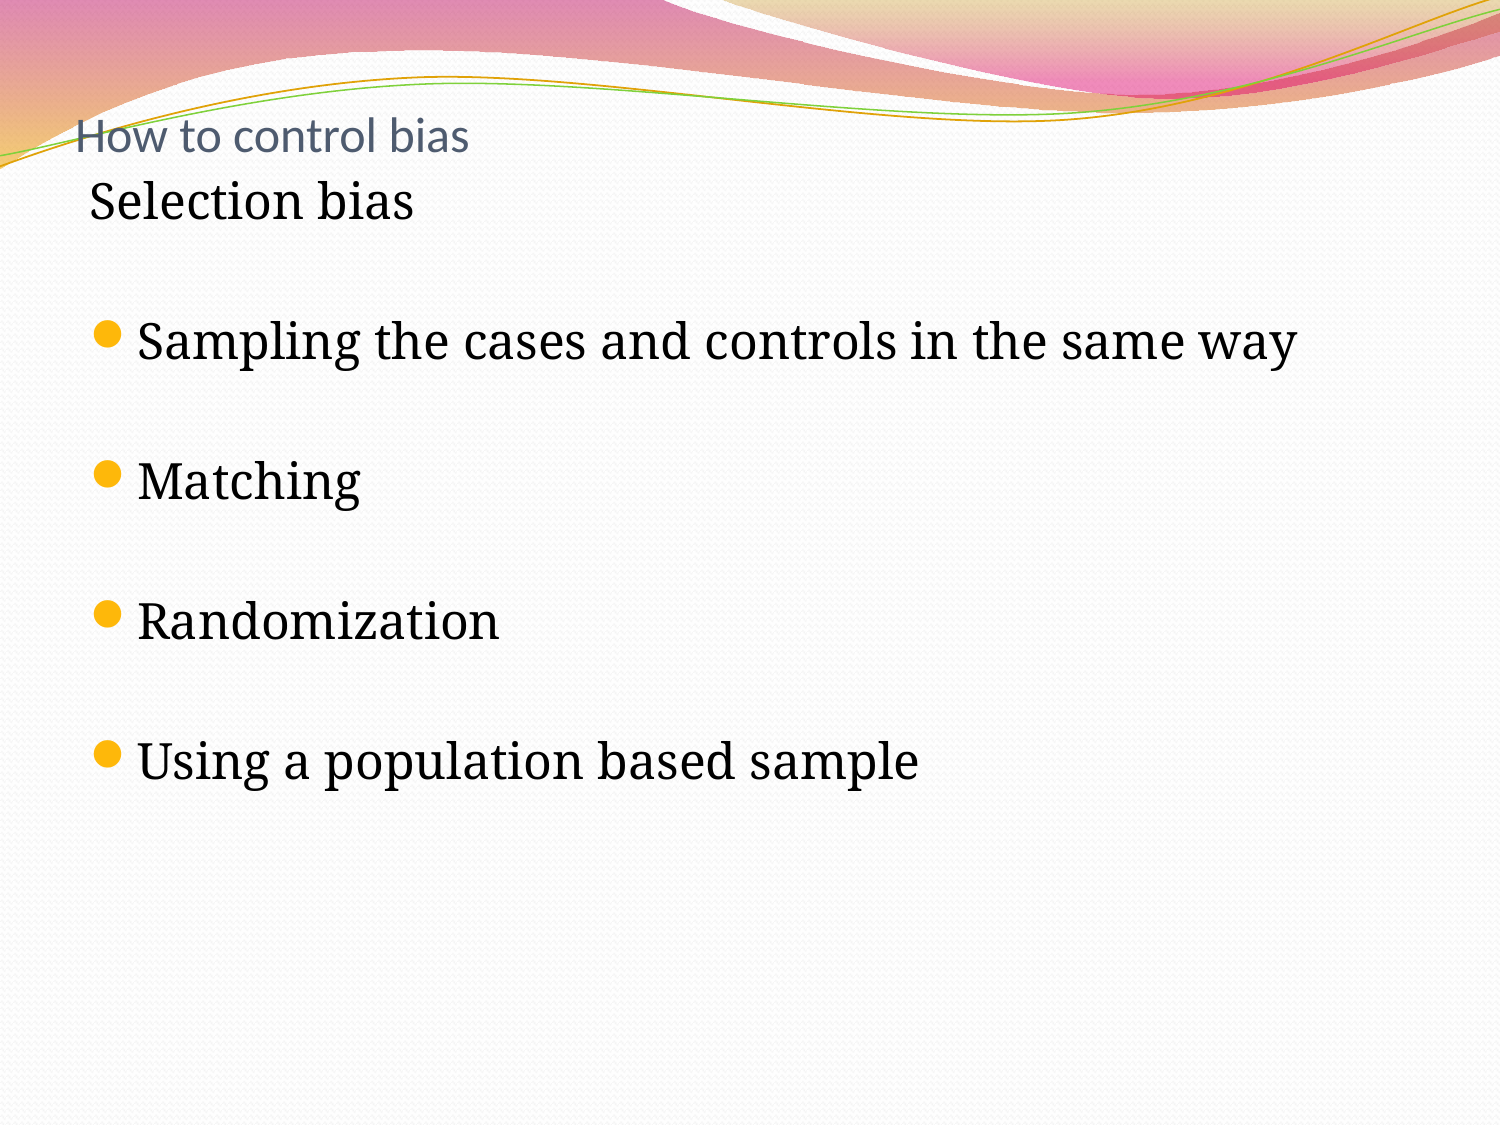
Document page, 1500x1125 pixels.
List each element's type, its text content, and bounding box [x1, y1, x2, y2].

list Selection bias Sampling the cases and controls in the same way Matching Randomization Using a population based sample [75, 162, 1425, 1005]
title How to control bias [75, 45, 1425, 162]
